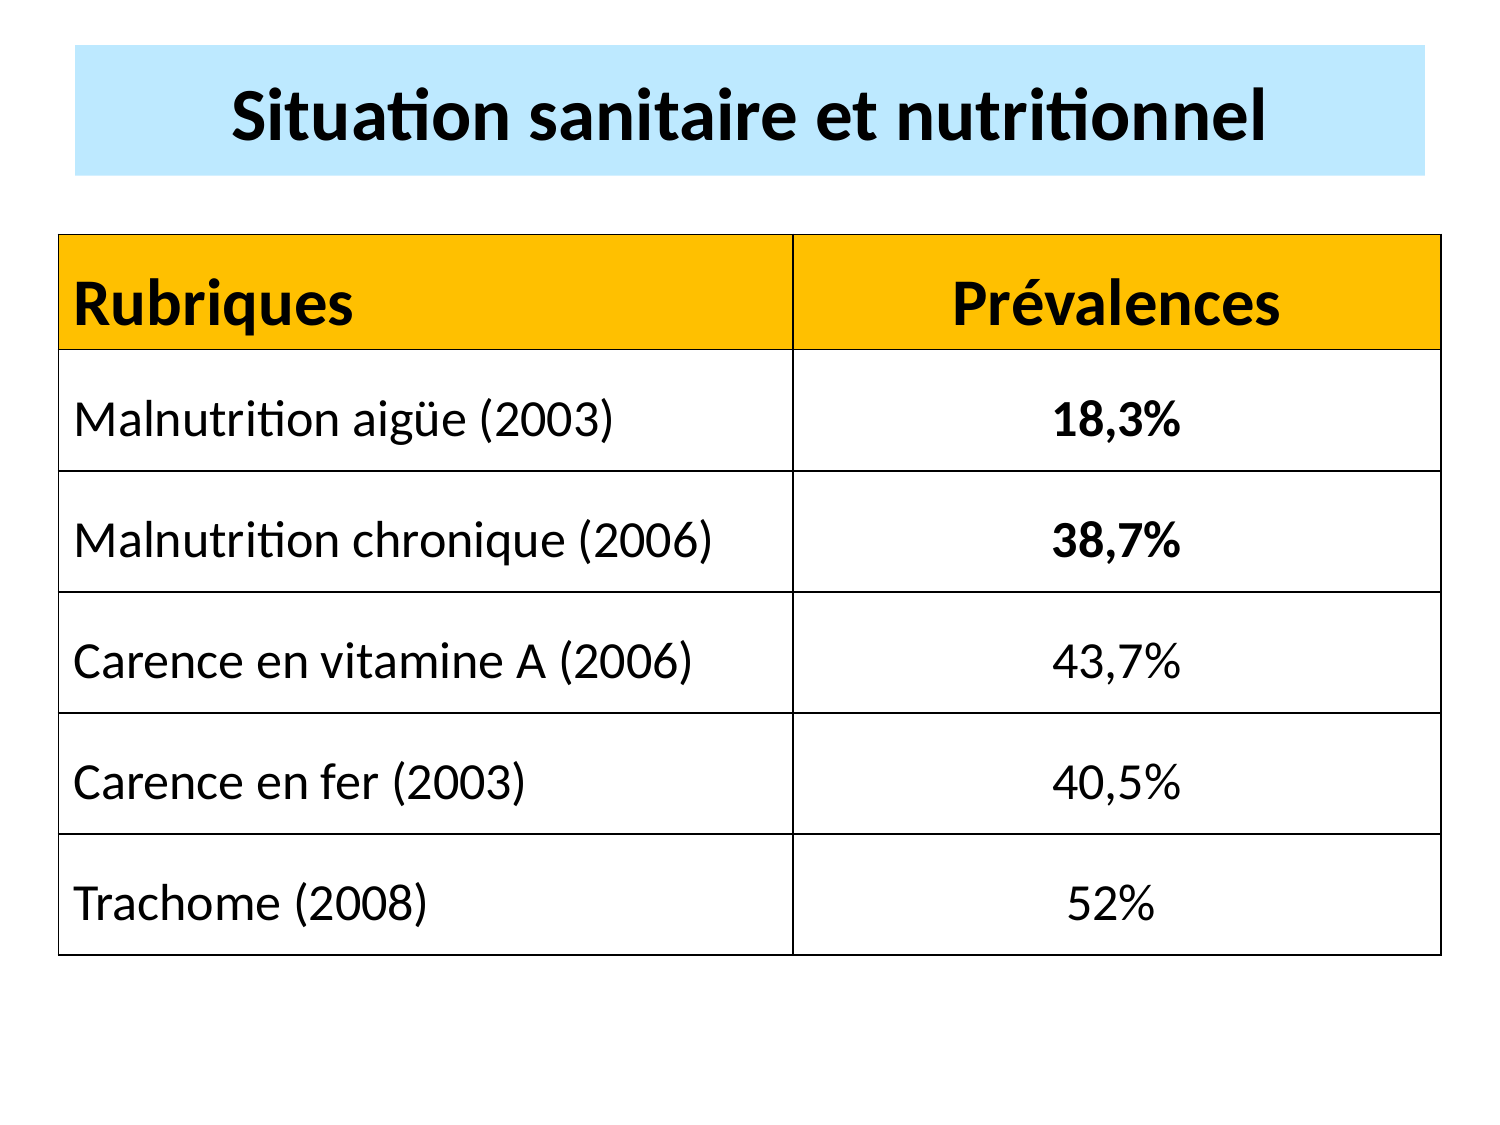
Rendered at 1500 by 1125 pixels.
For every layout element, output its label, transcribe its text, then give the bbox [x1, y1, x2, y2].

table_cell 18,3% [794, 350, 1440, 470]
table_header Prévalences [794, 235, 1440, 349]
table_header Rubriques [59, 235, 792, 349]
table_cell Malnutrition chronique (2006) [59, 472, 792, 591]
table_cell 43,7% [794, 593, 1440, 712]
table_cell Carence en vitamine A (2006) [59, 593, 792, 712]
table_cell 40,5% [794, 714, 1440, 833]
title Situation sanitaire et nutritionnel [75, 45, 1425, 176]
table_cell 52% [794, 835, 1440, 954]
table_cell Malnutrition aigüe (2003) [59, 350, 792, 470]
table_cell Trachome (2008) [59, 835, 792, 954]
table_cell 38,7% [794, 472, 1440, 591]
table_cell Carence en fer (2003) [59, 714, 792, 833]
